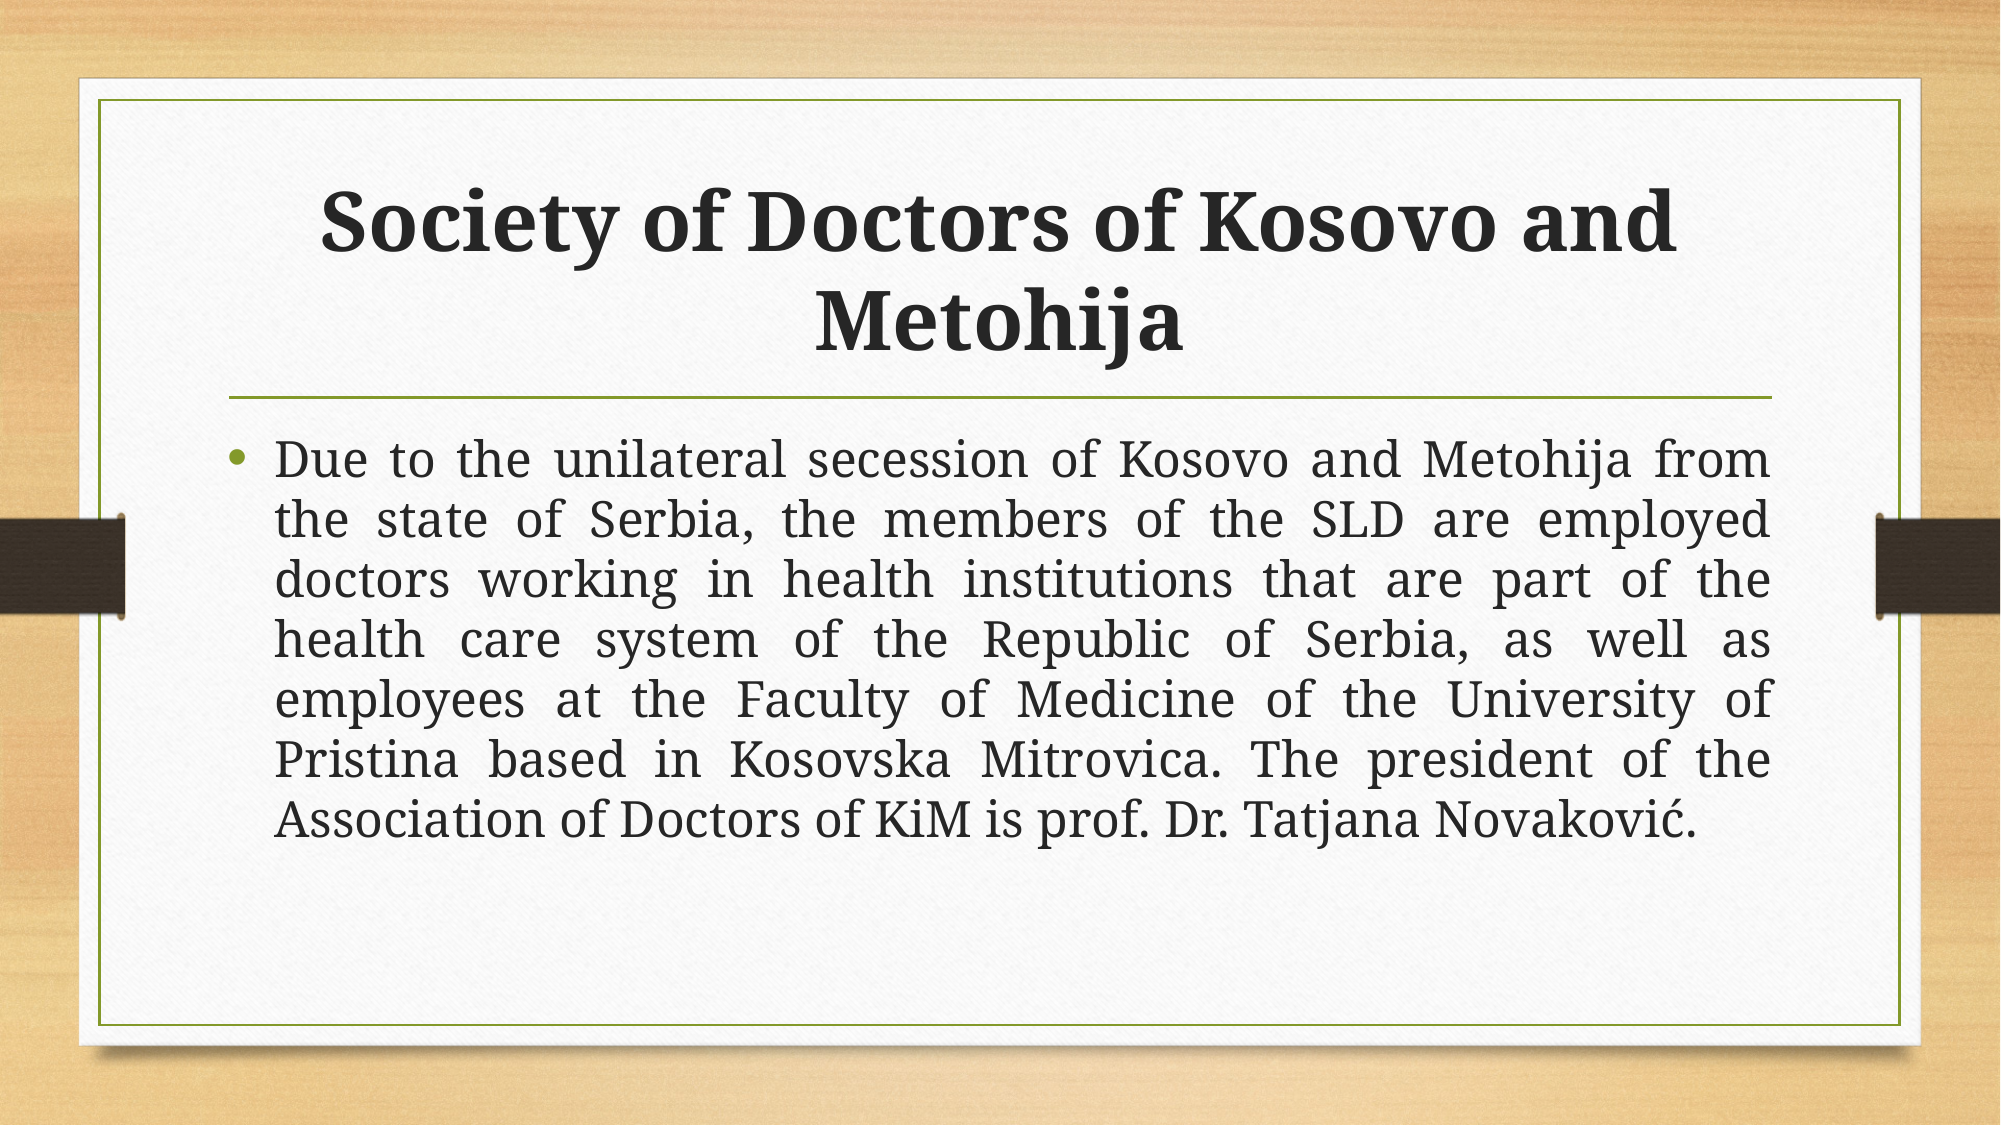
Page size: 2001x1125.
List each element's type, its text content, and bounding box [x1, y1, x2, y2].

picture [0, 0, 2001, 1125]
list Due to the unilateral secession of Kosovo and Metohija from the state of Serbia, the members of the SLD are employed doctors working in health institutions that are part of the health care system of the Republic of Serbia, as well as employees at the Faculty of Medicine of the University of Pristina based in Kosovska Mitrovica. The president of the Association of Doctors of KiM is prof. Dr. Tatjana Novaković. [212, 419, 1788, 964]
title Society of Doctors of Kosovo and Metohija [212, 161, 1788, 375]
